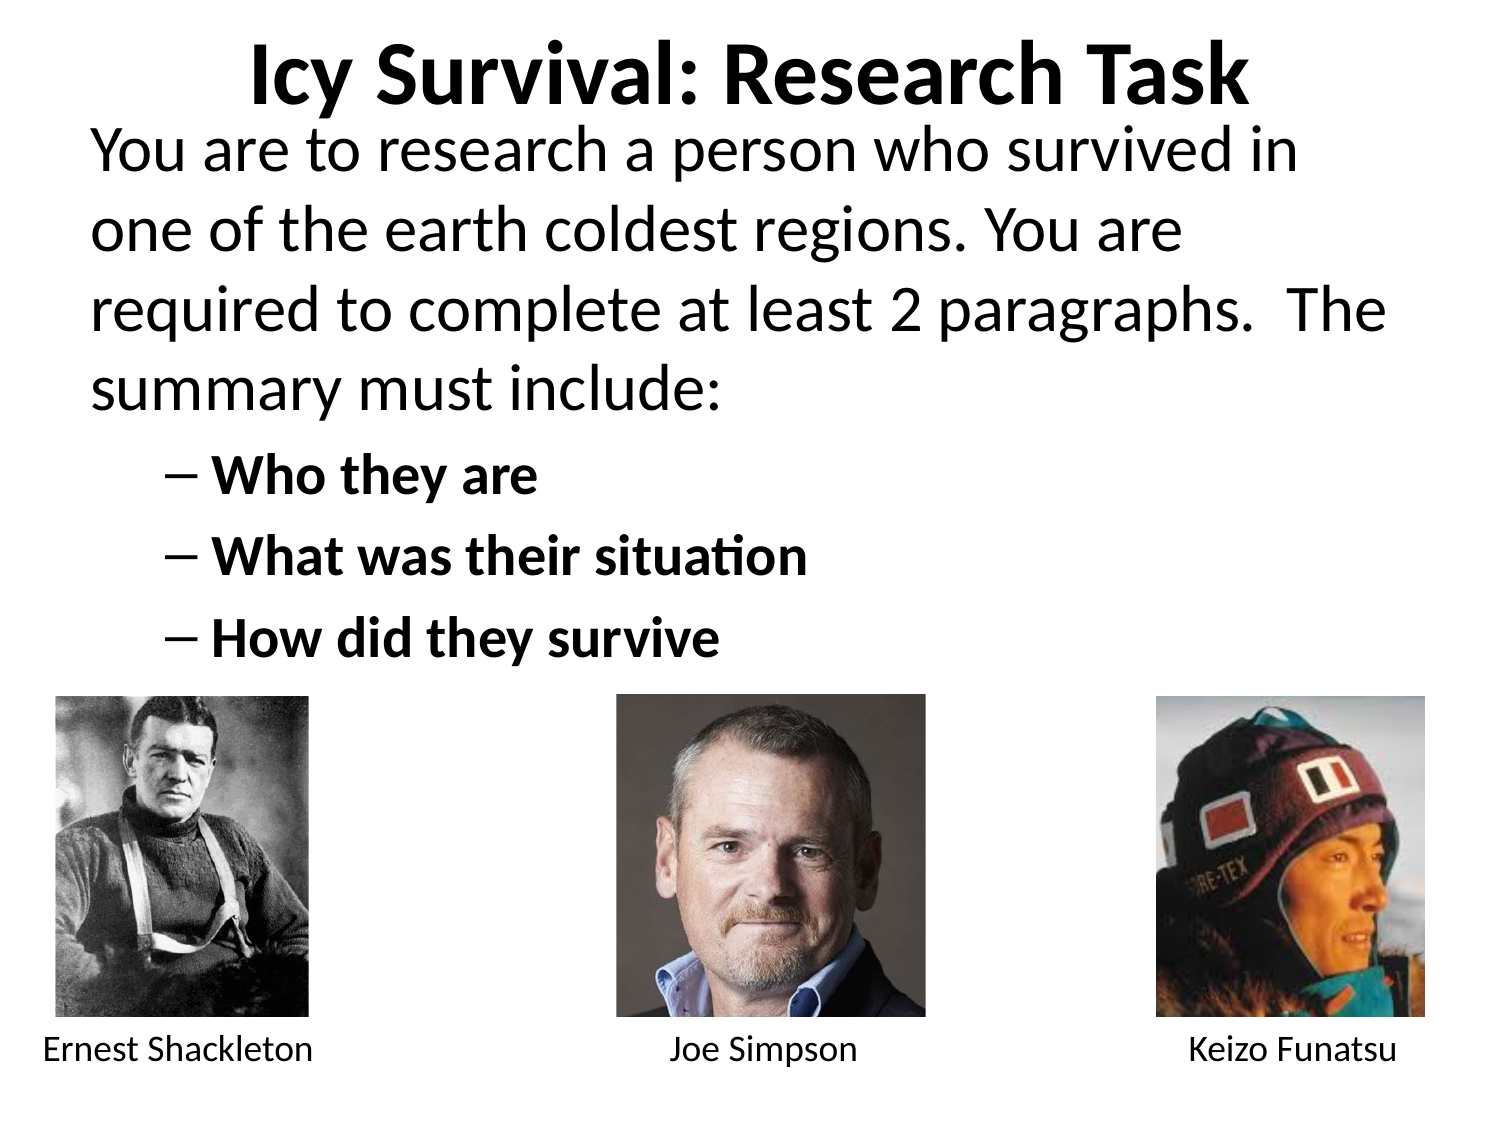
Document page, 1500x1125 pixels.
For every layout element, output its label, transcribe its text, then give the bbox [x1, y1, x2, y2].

picture [1155, 696, 1426, 1018]
text_box Ernest Shackleton Joe Simpson Keizo Funatsu [27, 1016, 1462, 1077]
list You are to research a person who survived in one of the earth coldest regions. You are required to complete at least 2 paragraphs. The summary must include: Who they are What was their situation How did they survive [75, 96, 1425, 840]
title Icy Survival: Research Task [75, 0, 1425, 96]
picture [616, 693, 926, 1018]
picture [55, 696, 309, 1018]
